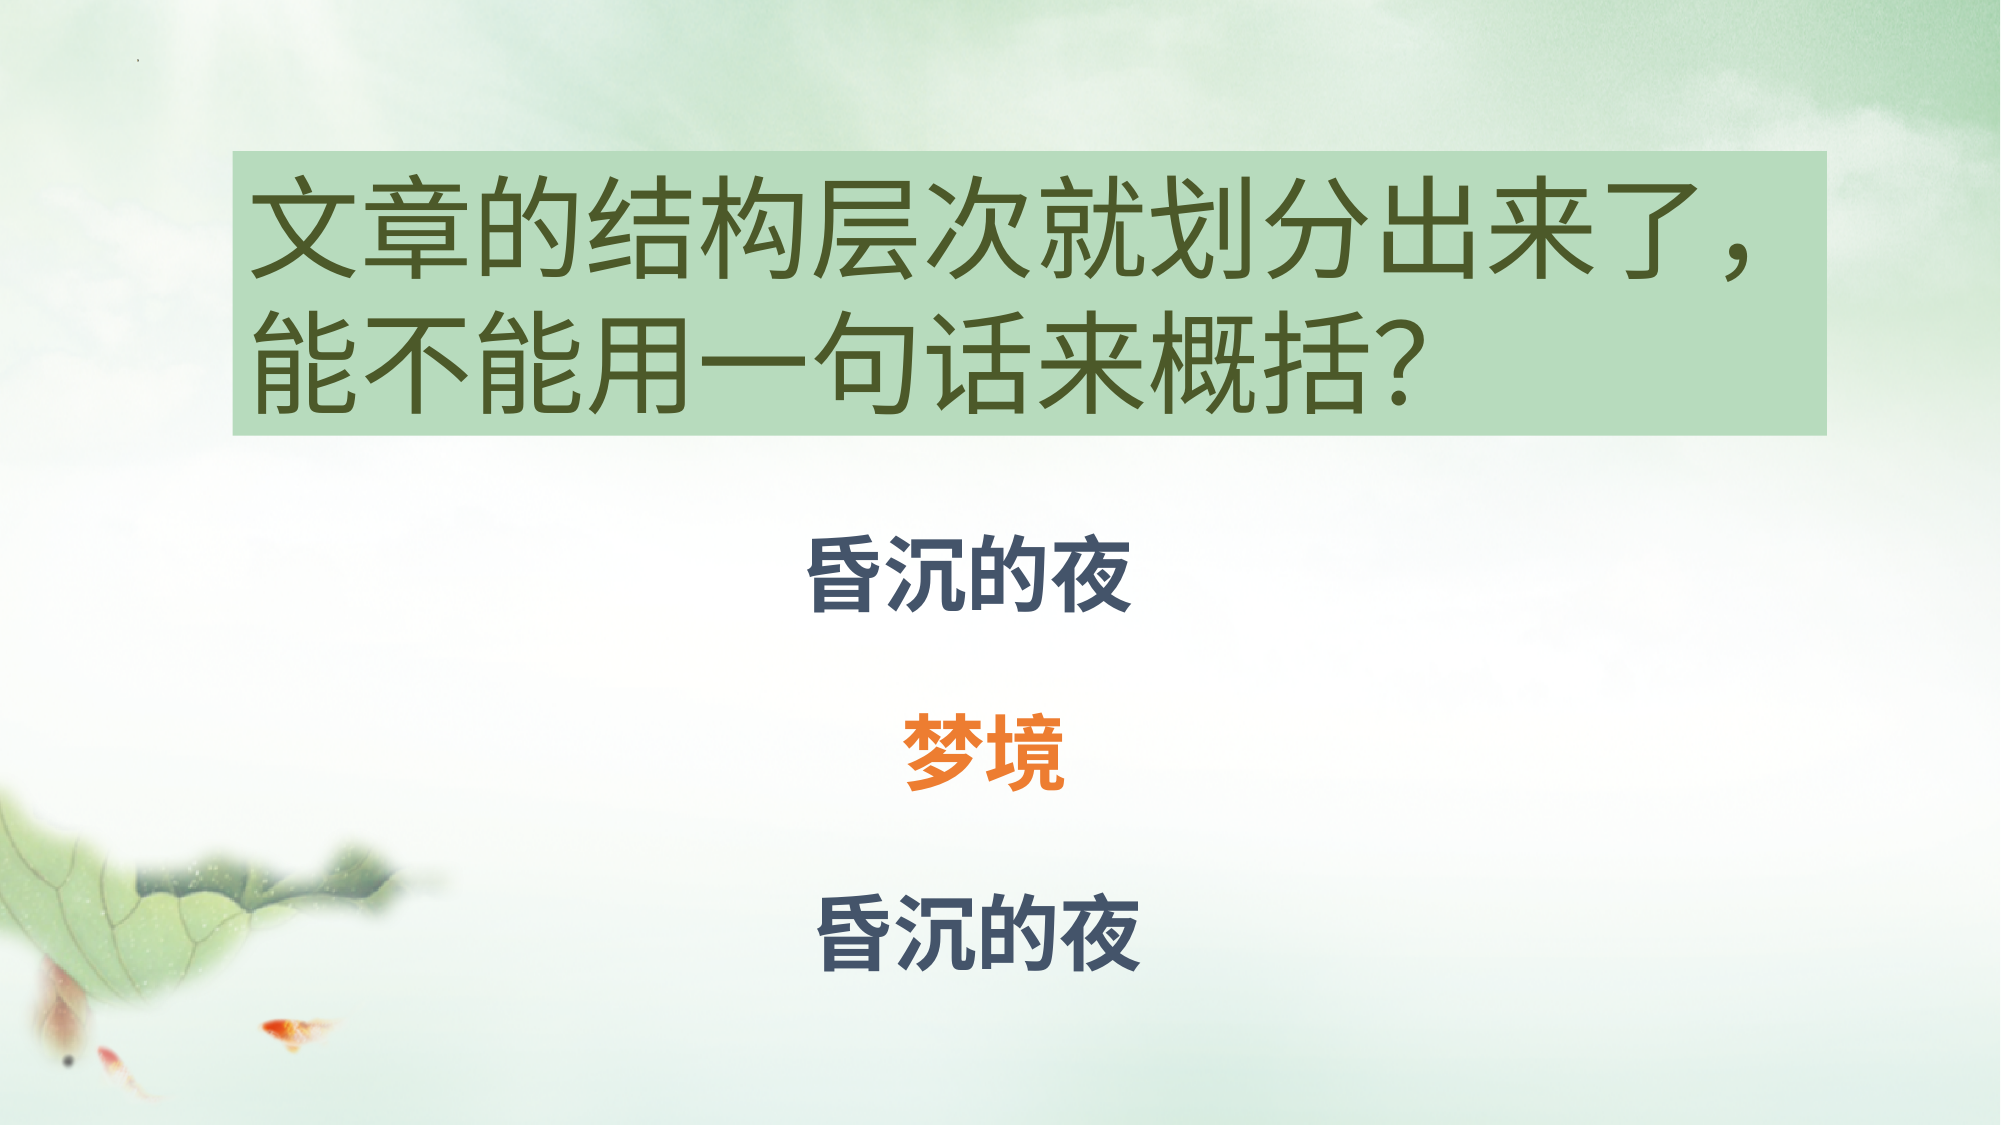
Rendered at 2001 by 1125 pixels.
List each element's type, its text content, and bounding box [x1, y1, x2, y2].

text_box 梦境 [795, 673, 1175, 809]
text_box 昏沉的夜 [785, 494, 1165, 630]
text_box 文章的结构层次就划分出来了，能不能用一句话来概括？ [232, 151, 1827, 436]
picture [0, 0, 2001, 1125]
text_box 昏沉的夜 [795, 853, 1175, 989]
